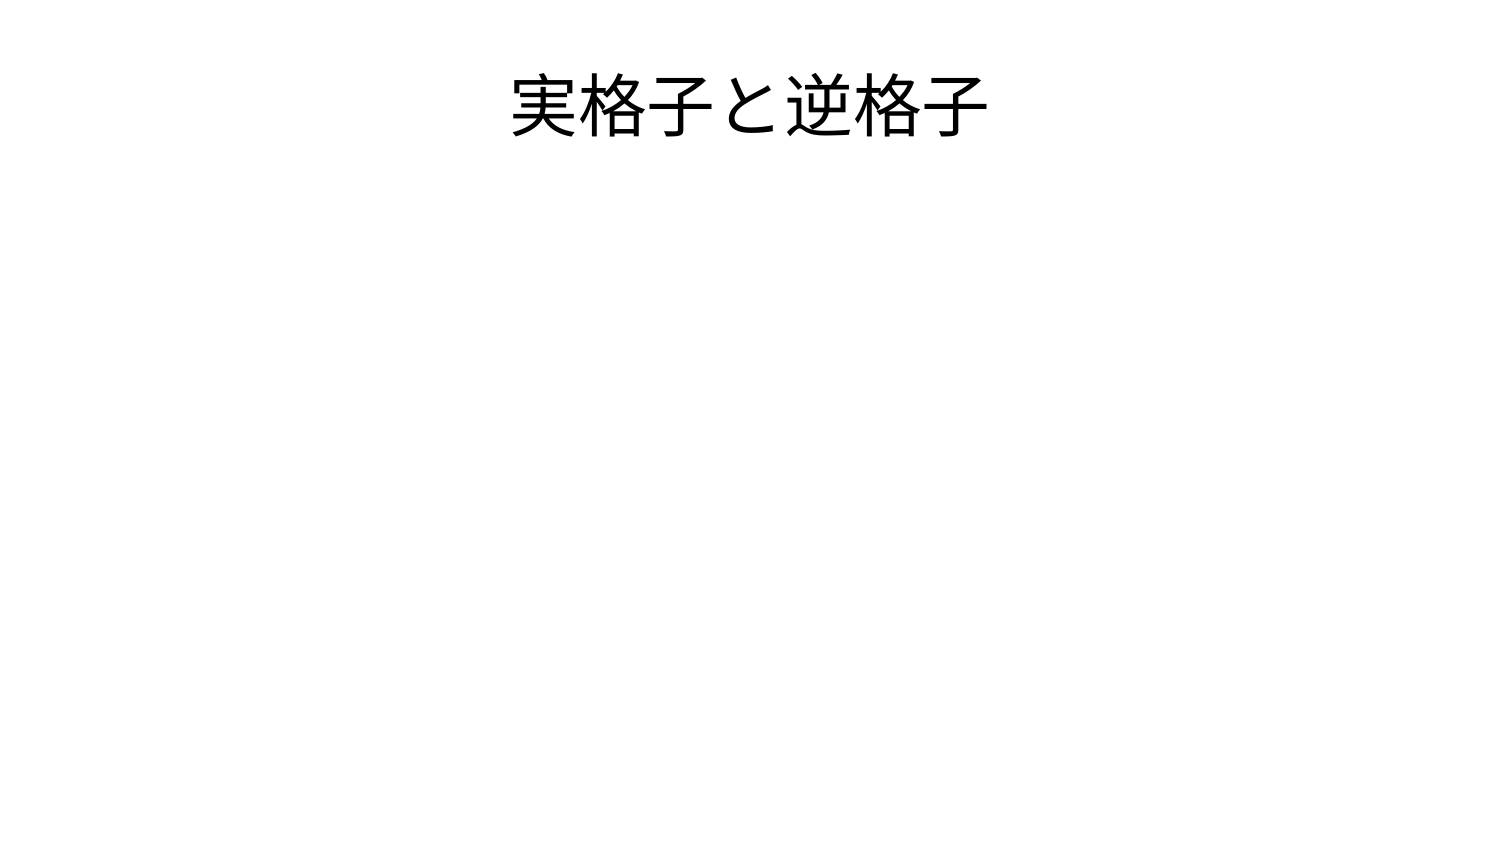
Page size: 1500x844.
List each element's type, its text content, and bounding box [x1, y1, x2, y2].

title 実格子と逆格子 [75, 33, 1425, 175]
